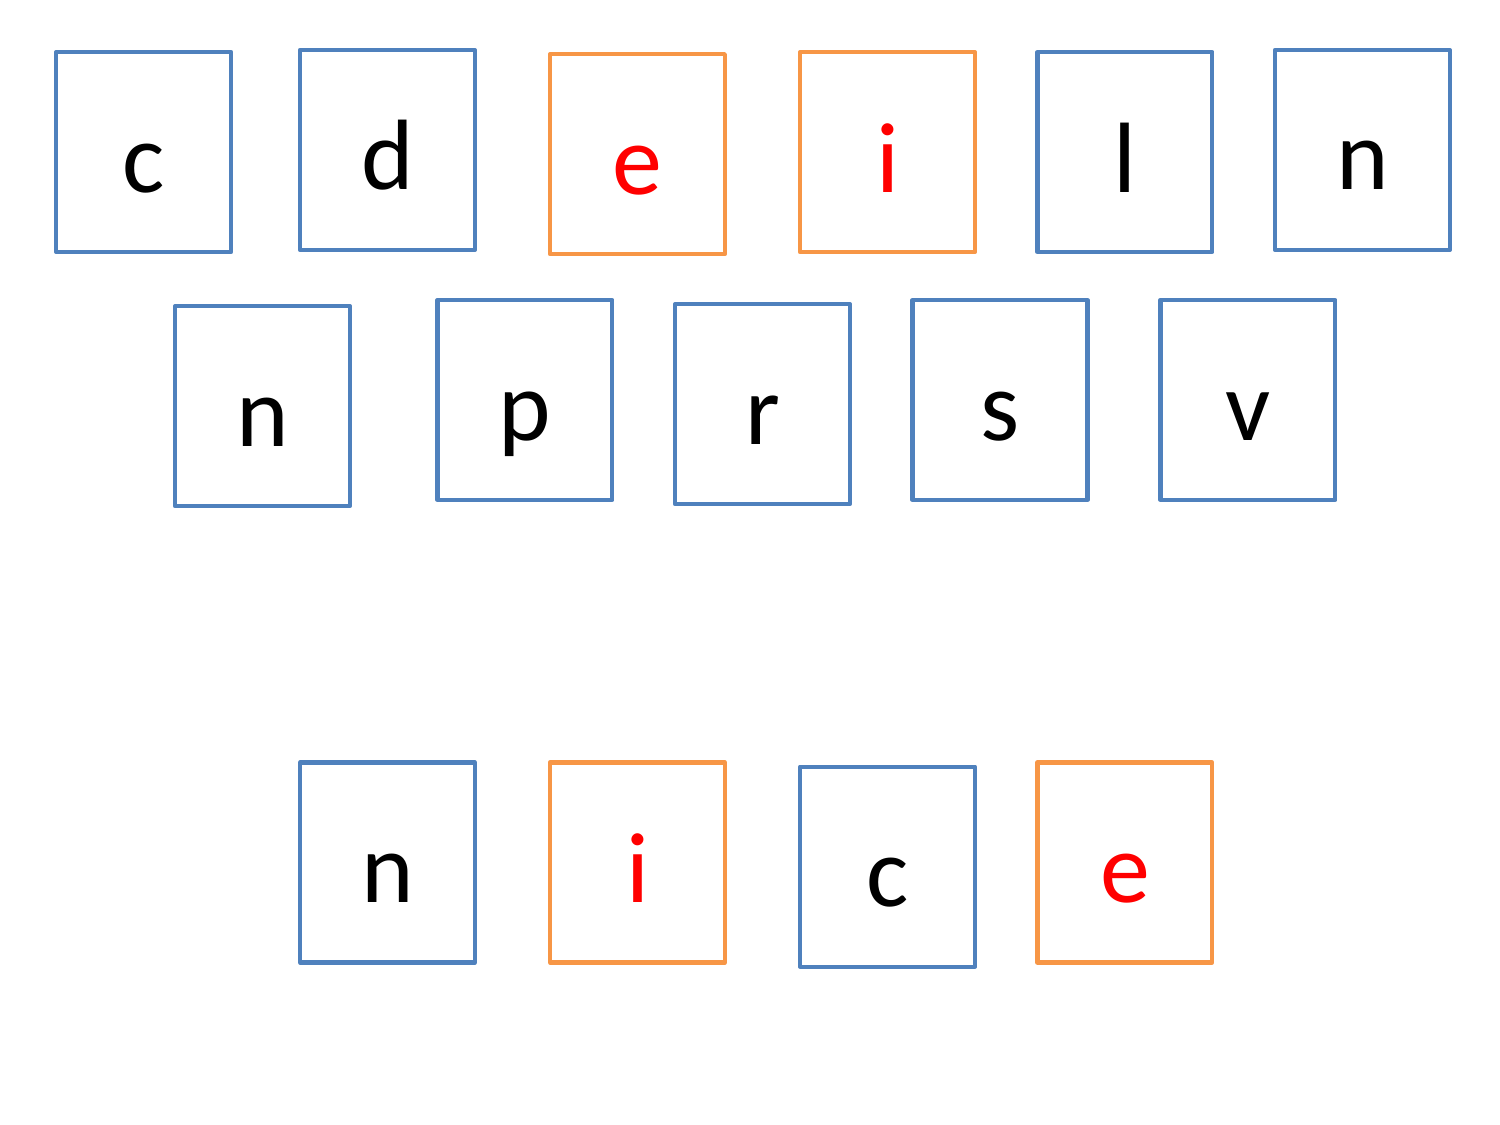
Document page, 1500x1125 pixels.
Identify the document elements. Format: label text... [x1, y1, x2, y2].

text_box i [798, 50, 977, 254]
text_box l [1035, 50, 1214, 254]
text_box e [1035, 760, 1214, 965]
text_box s [910, 298, 1090, 502]
text_box n [298, 760, 477, 965]
text_box n [1273, 48, 1452, 252]
text_box c [798, 765, 977, 969]
text_box r [673, 302, 852, 506]
text_box v [1158, 298, 1337, 502]
text_box n [173, 304, 352, 508]
text_box e [548, 52, 727, 256]
text_box i [548, 760, 727, 965]
text_box d [298, 48, 477, 252]
text_box p [435, 298, 614, 502]
text_box c [54, 50, 233, 254]
